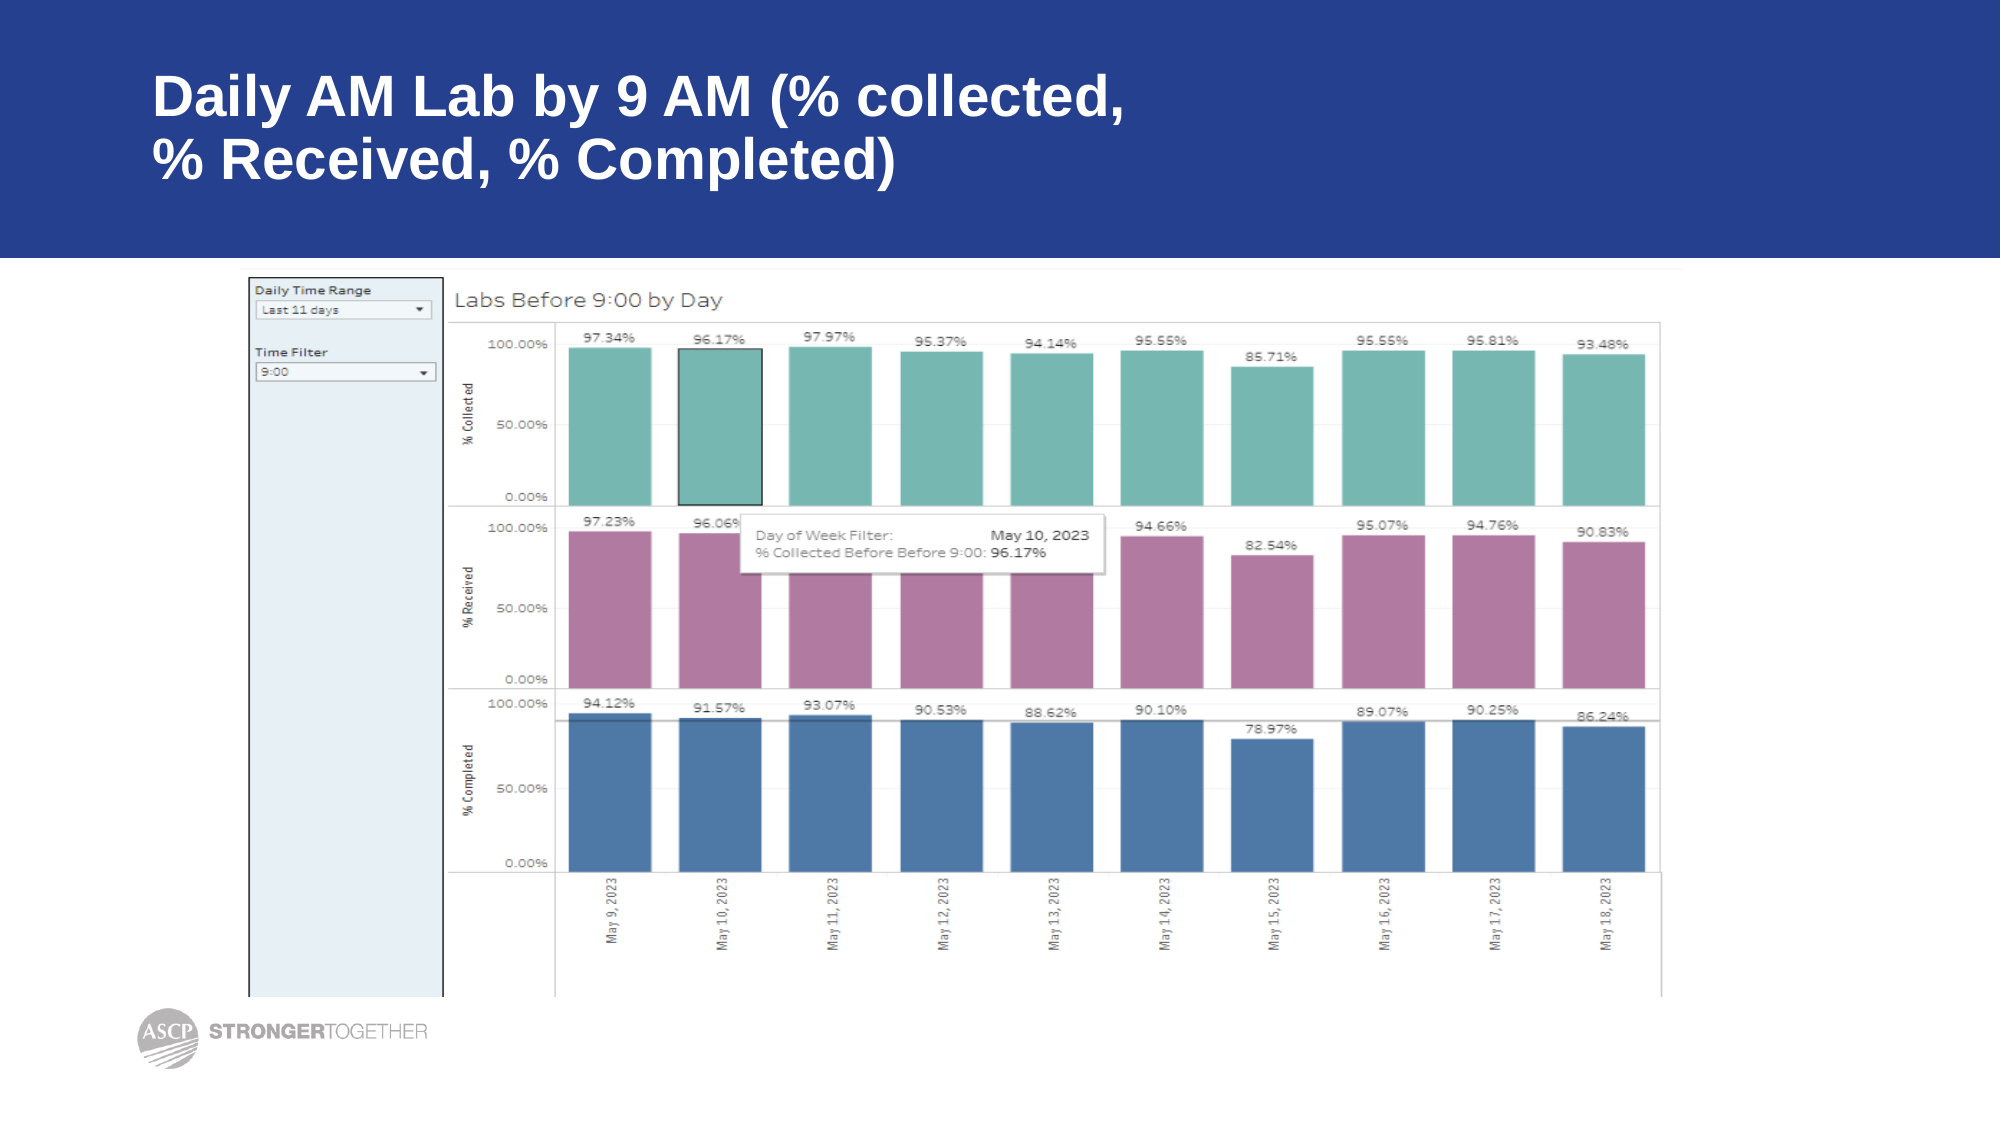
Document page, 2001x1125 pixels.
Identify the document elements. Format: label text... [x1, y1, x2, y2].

title Daily AM Lab by 9 AM (% collected, % Received, % Completed) [137, 20, 1246, 238]
picture [137, 1008, 427, 1069]
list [239, 267, 1684, 997]
